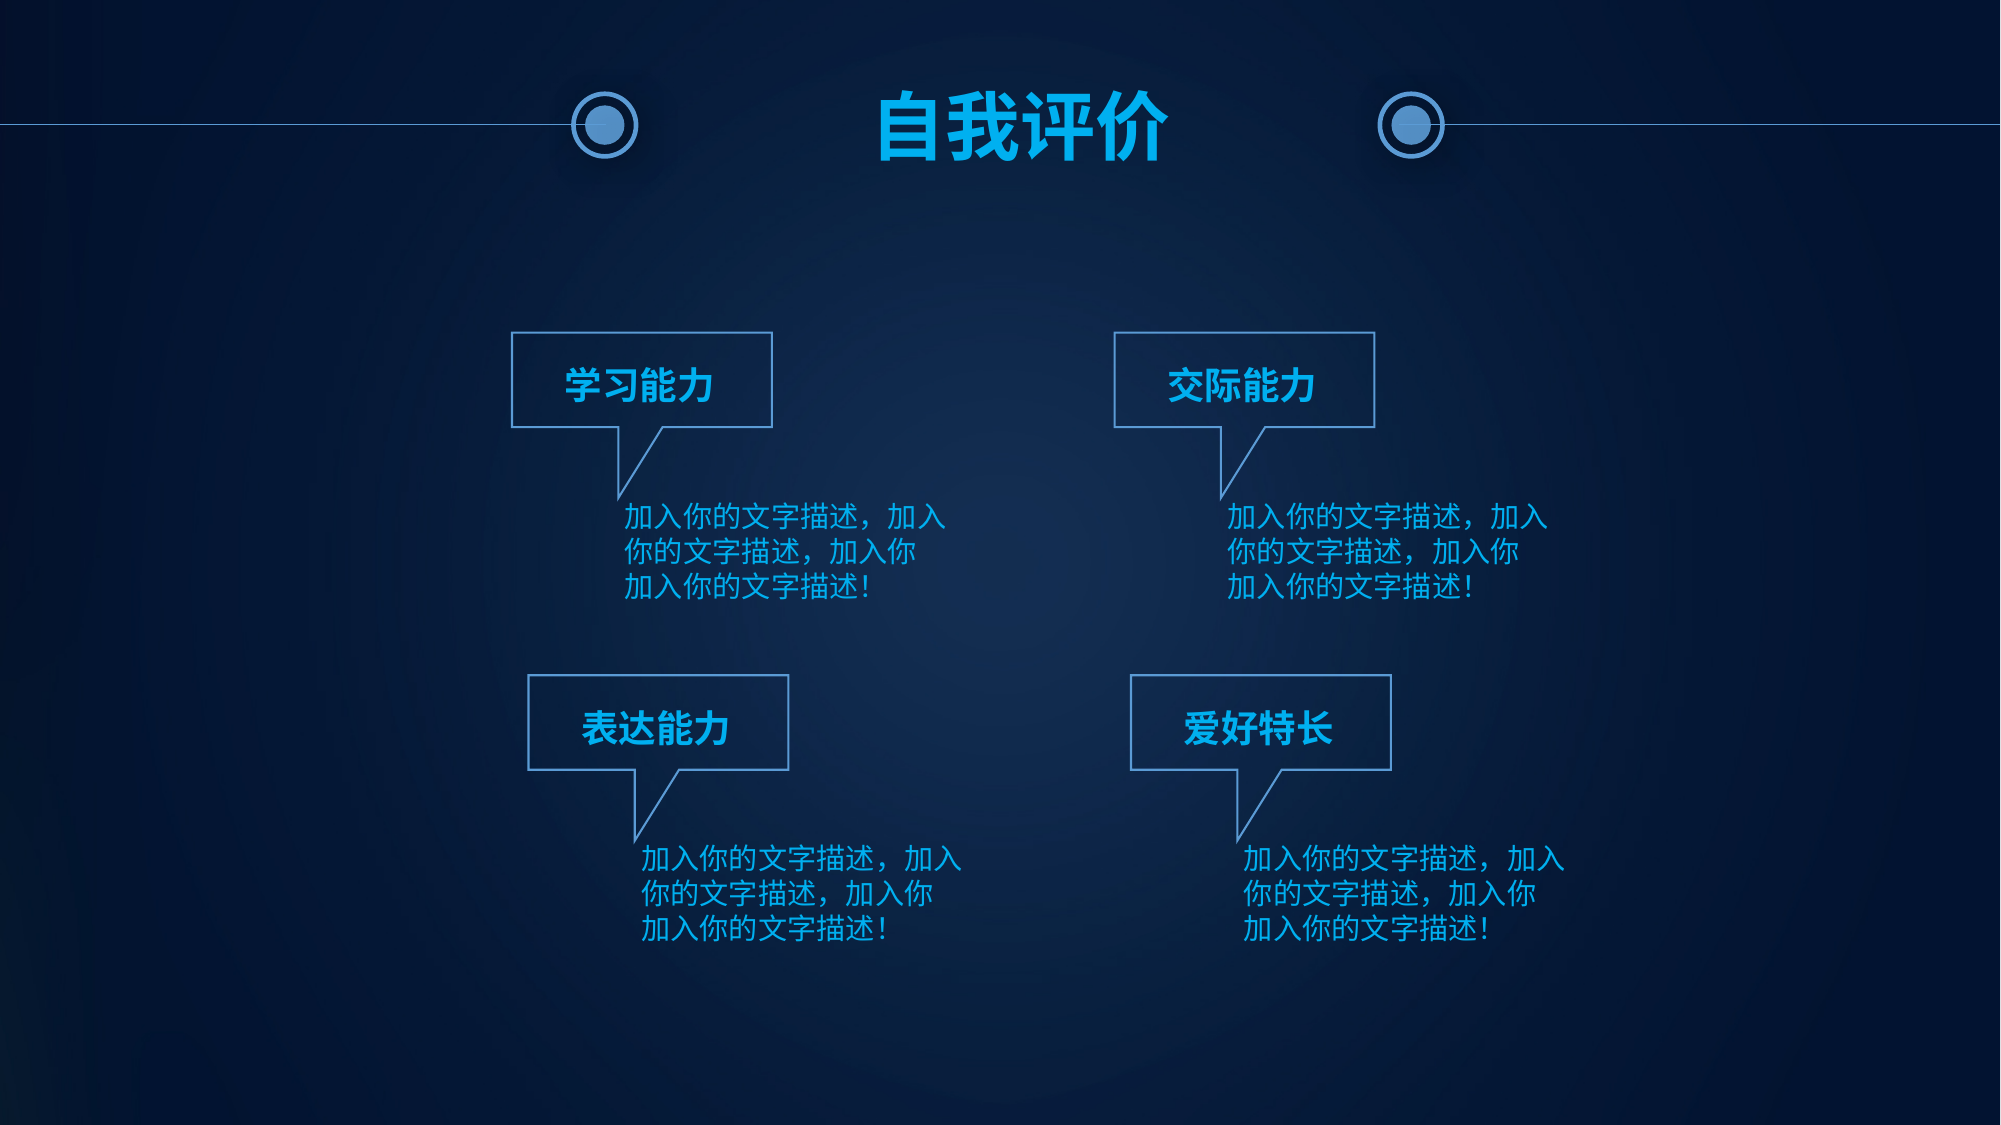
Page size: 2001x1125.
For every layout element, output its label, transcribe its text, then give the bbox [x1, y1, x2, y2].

text_box 爱好特长 [1126, 704, 1391, 747]
text_box 加入你的文字描述，加入你的文字描述，加入你 加入你的文字描述！ [1212, 497, 1587, 621]
text_box [527, 674, 790, 840]
text_box [510, 331, 773, 497]
text_box [1129, 674, 1392, 840]
text_box 加入你的文字描述，加入你的文字描述，加入你 加入你的文字描述！ [609, 497, 985, 621]
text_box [1379, 93, 2000, 157]
text_box [1113, 331, 1376, 497]
text_box 加入你的文字描述，加入你的文字描述，加入你 加入你的文字描述！ [626, 840, 1001, 950]
text_box 加入你的文字描述，加入你的文字描述，加入你 加入你的文字描述！ [1228, 840, 1604, 967]
picture [0, 0, 2001, 1125]
text_box 自我评价 [855, 72, 1185, 177]
text_box 学习能力 [507, 361, 772, 404]
text_box 表达能力 [523, 704, 789, 747]
text_box 交际能力 [1109, 361, 1375, 404]
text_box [0, 93, 637, 157]
